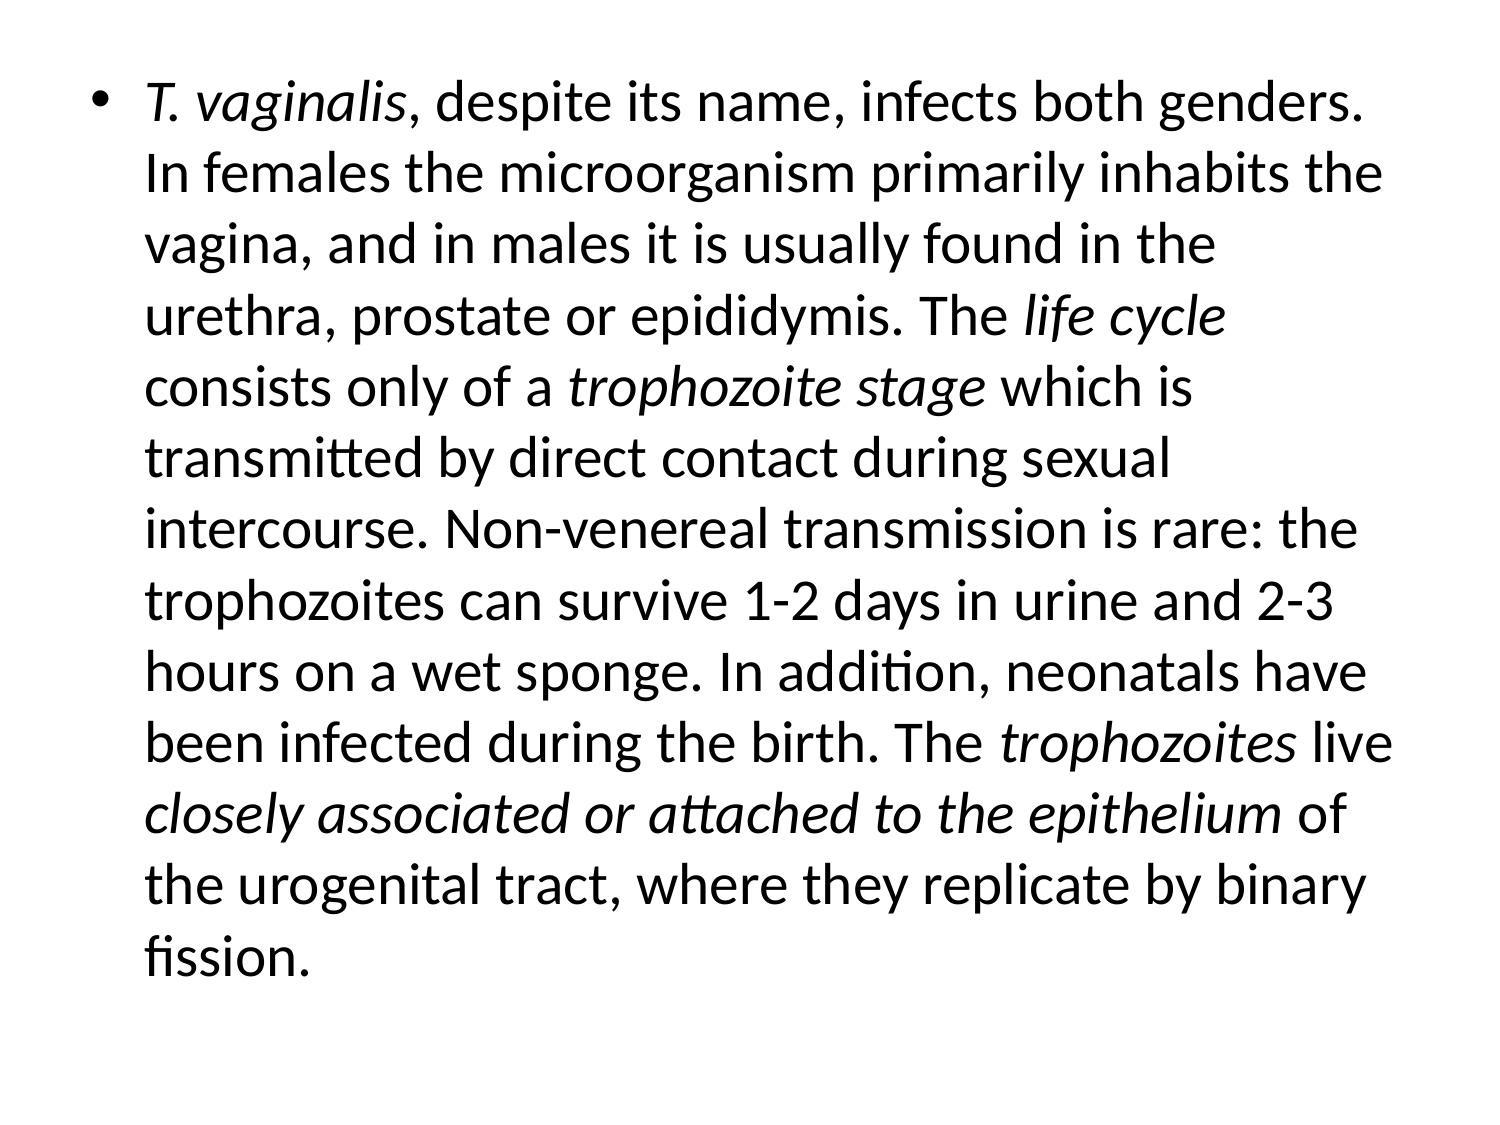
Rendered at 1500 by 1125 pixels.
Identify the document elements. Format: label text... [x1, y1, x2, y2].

list T. vaginalis, despite its name, infects both genders. In females the microorganism primarily inhabits the vagina, and in males it is usually found in the urethra, prostate or epididymis. The life cycle consists only of a trophozoite stage which is transmitted by direct contact during sexual intercourse. Non-venereal transmission is rare: the trophozoites can survive 1-2 days in urine and 2-3 hours on a wet sponge. In addition, neonatals have been infected during the birth. The trophozoites live closely associated or attached to the epithelium of the urogenital tract, where they replicate by binary fission. [75, 54, 1425, 1005]
